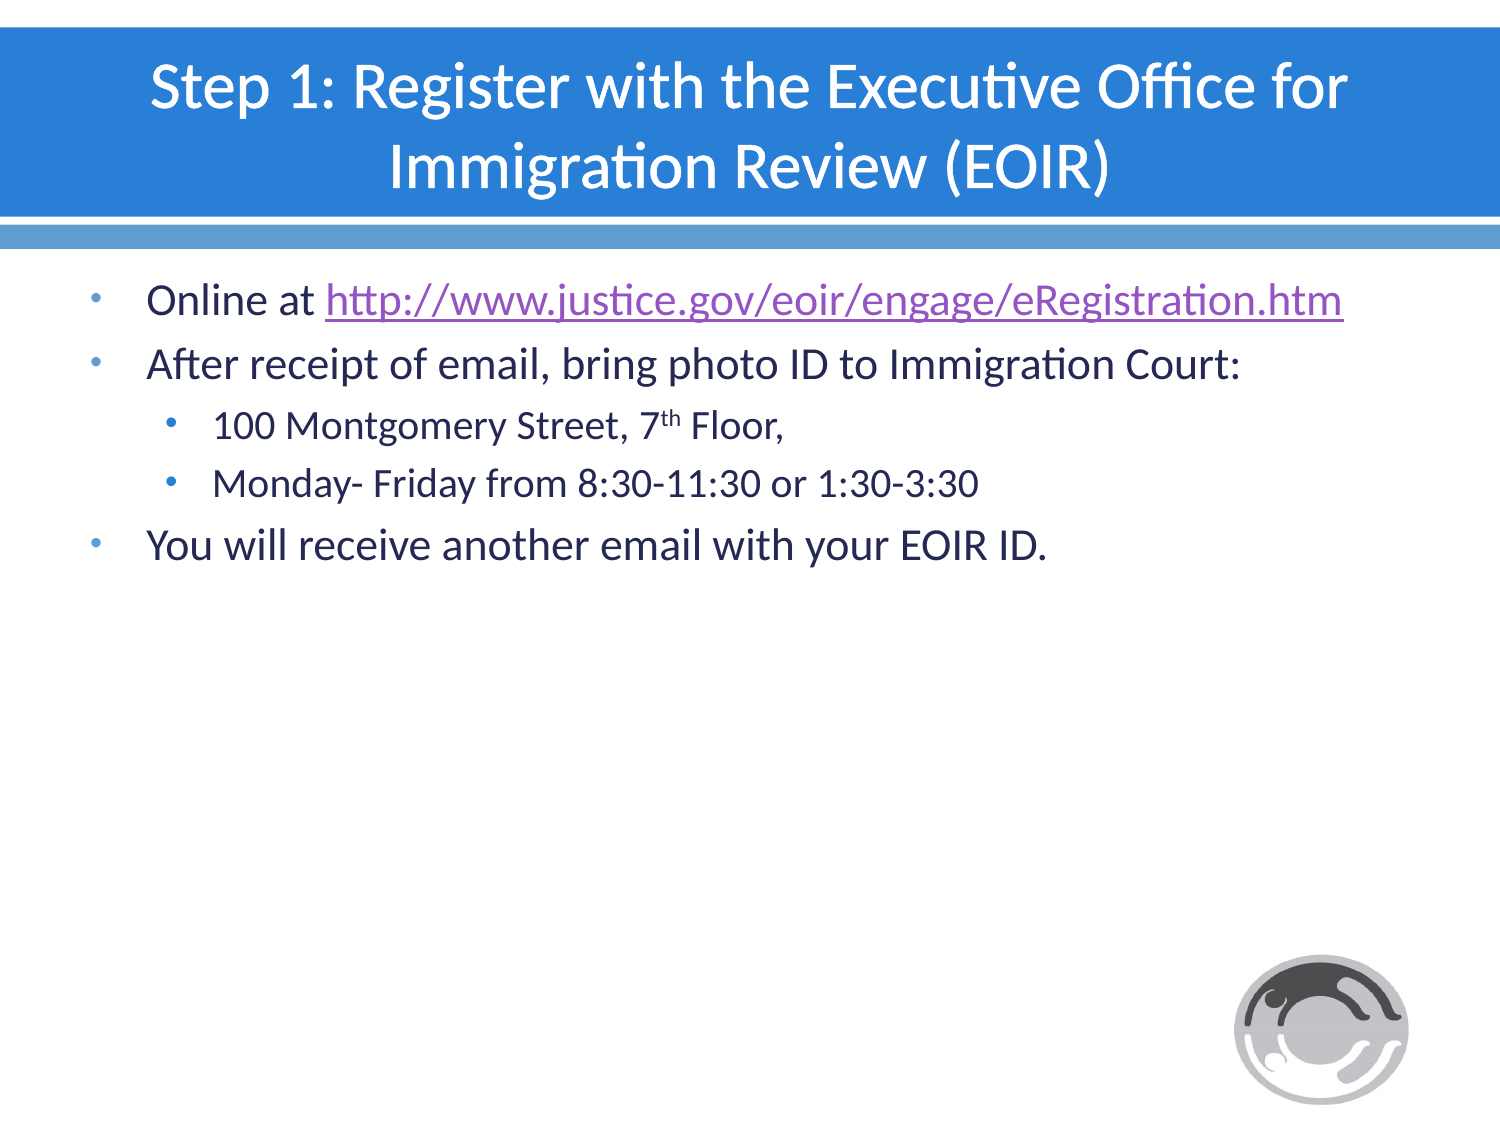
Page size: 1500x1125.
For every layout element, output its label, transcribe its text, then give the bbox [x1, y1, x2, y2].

list Online at http://www.justice.gov/eoir/engage/eRegistration.htm After receipt of email, bring photo ID to Immigration Court: 100 Montgomery Street, 7th Floor, Monday- Friday from 8:30-11:30 or 1:30-3:30 You will receive another email with your EOIR ID. [75, 262, 1425, 1005]
title Step 1: Register with the Executive Office for Immigration Review (EOIR) [75, 29, 1425, 213]
picture [1234, 1005, 1424, 1125]
